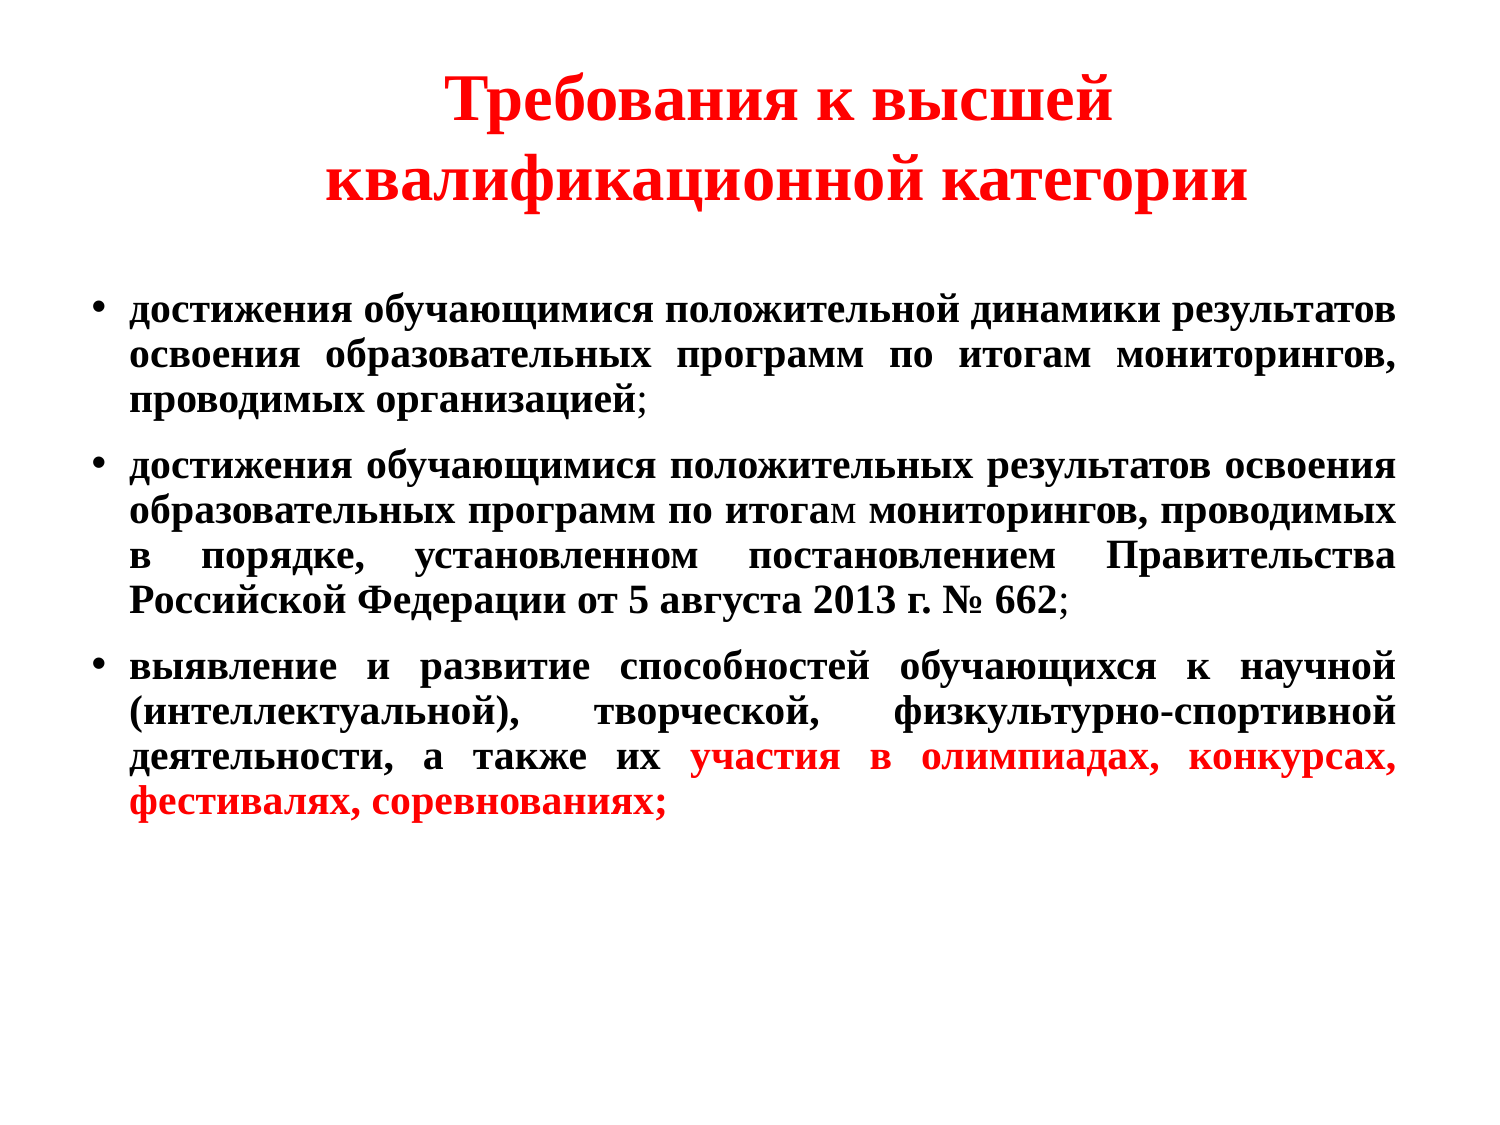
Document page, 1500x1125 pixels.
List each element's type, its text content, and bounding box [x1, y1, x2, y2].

text_box Требования к высшей квалификационной категории [112, 46, 1447, 222]
list достижения обучающимися положительной динамики результатов освоения образовательных программ по итогам мониторингов, проводимых организацией; достижения обучающимися положительных результатов освоения образовательных программ по итогам мониторингов, проводимых в порядке, установленном постановлением Правительства Российской Федерации от 5 августа 2013 г. № 662; выявление и развитие способностей обучающихся к научной (интеллектуальной), творческой, физкультурно-спортивной деятельности, а также их участия в олимпиадах, конкурсах, фестивалях, соревнованиях; [76, 278, 1412, 1059]
